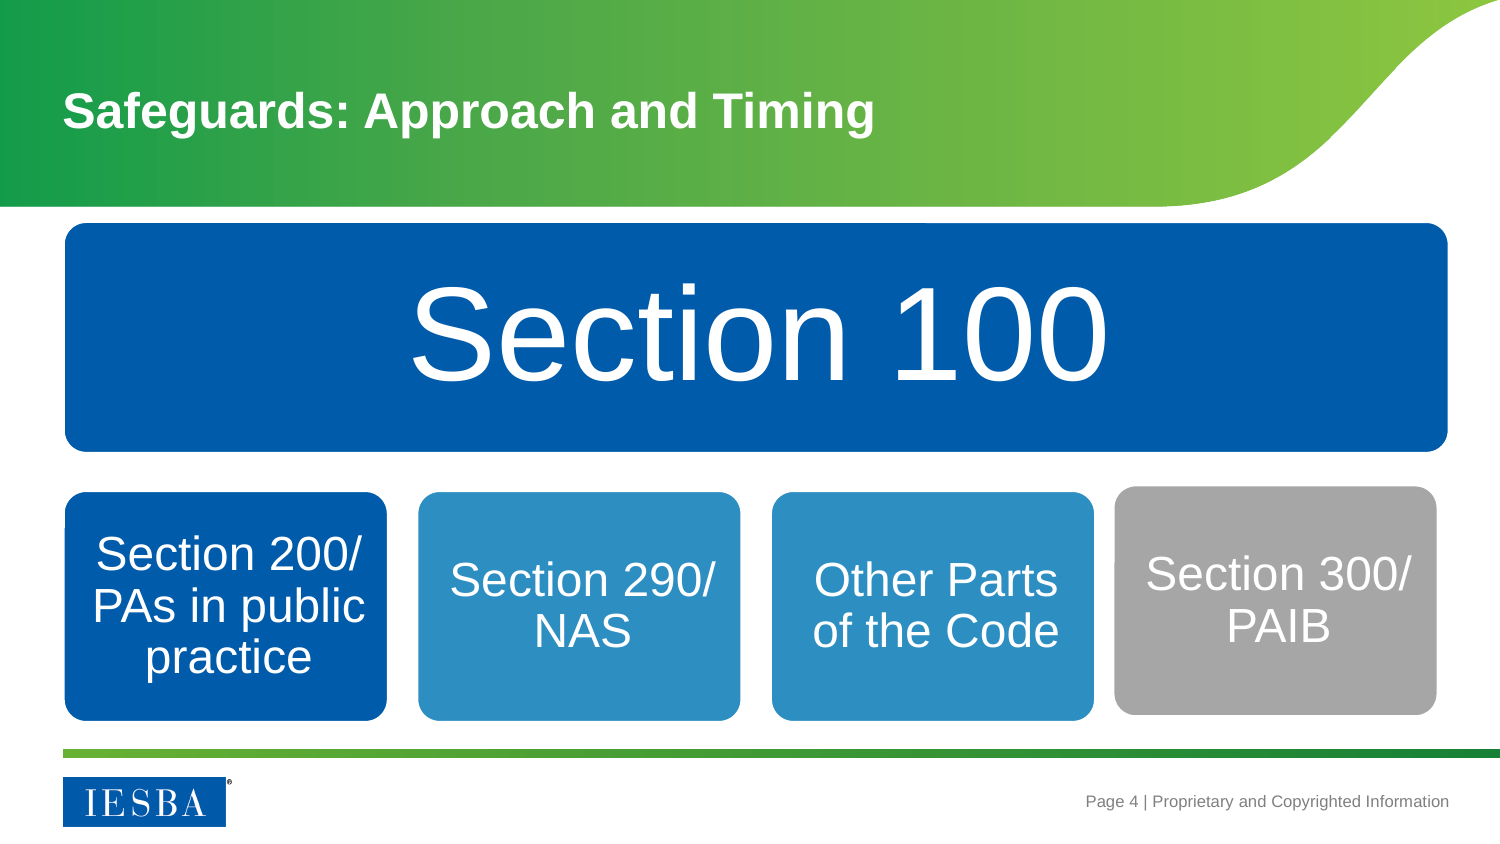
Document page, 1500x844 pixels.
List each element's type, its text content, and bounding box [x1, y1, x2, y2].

title Safeguards: Approach and Timing [62, 75, 1300, 142]
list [62, 220, 1451, 724]
picture [63, 777, 232, 827]
picture [0, 0, 1500, 207]
